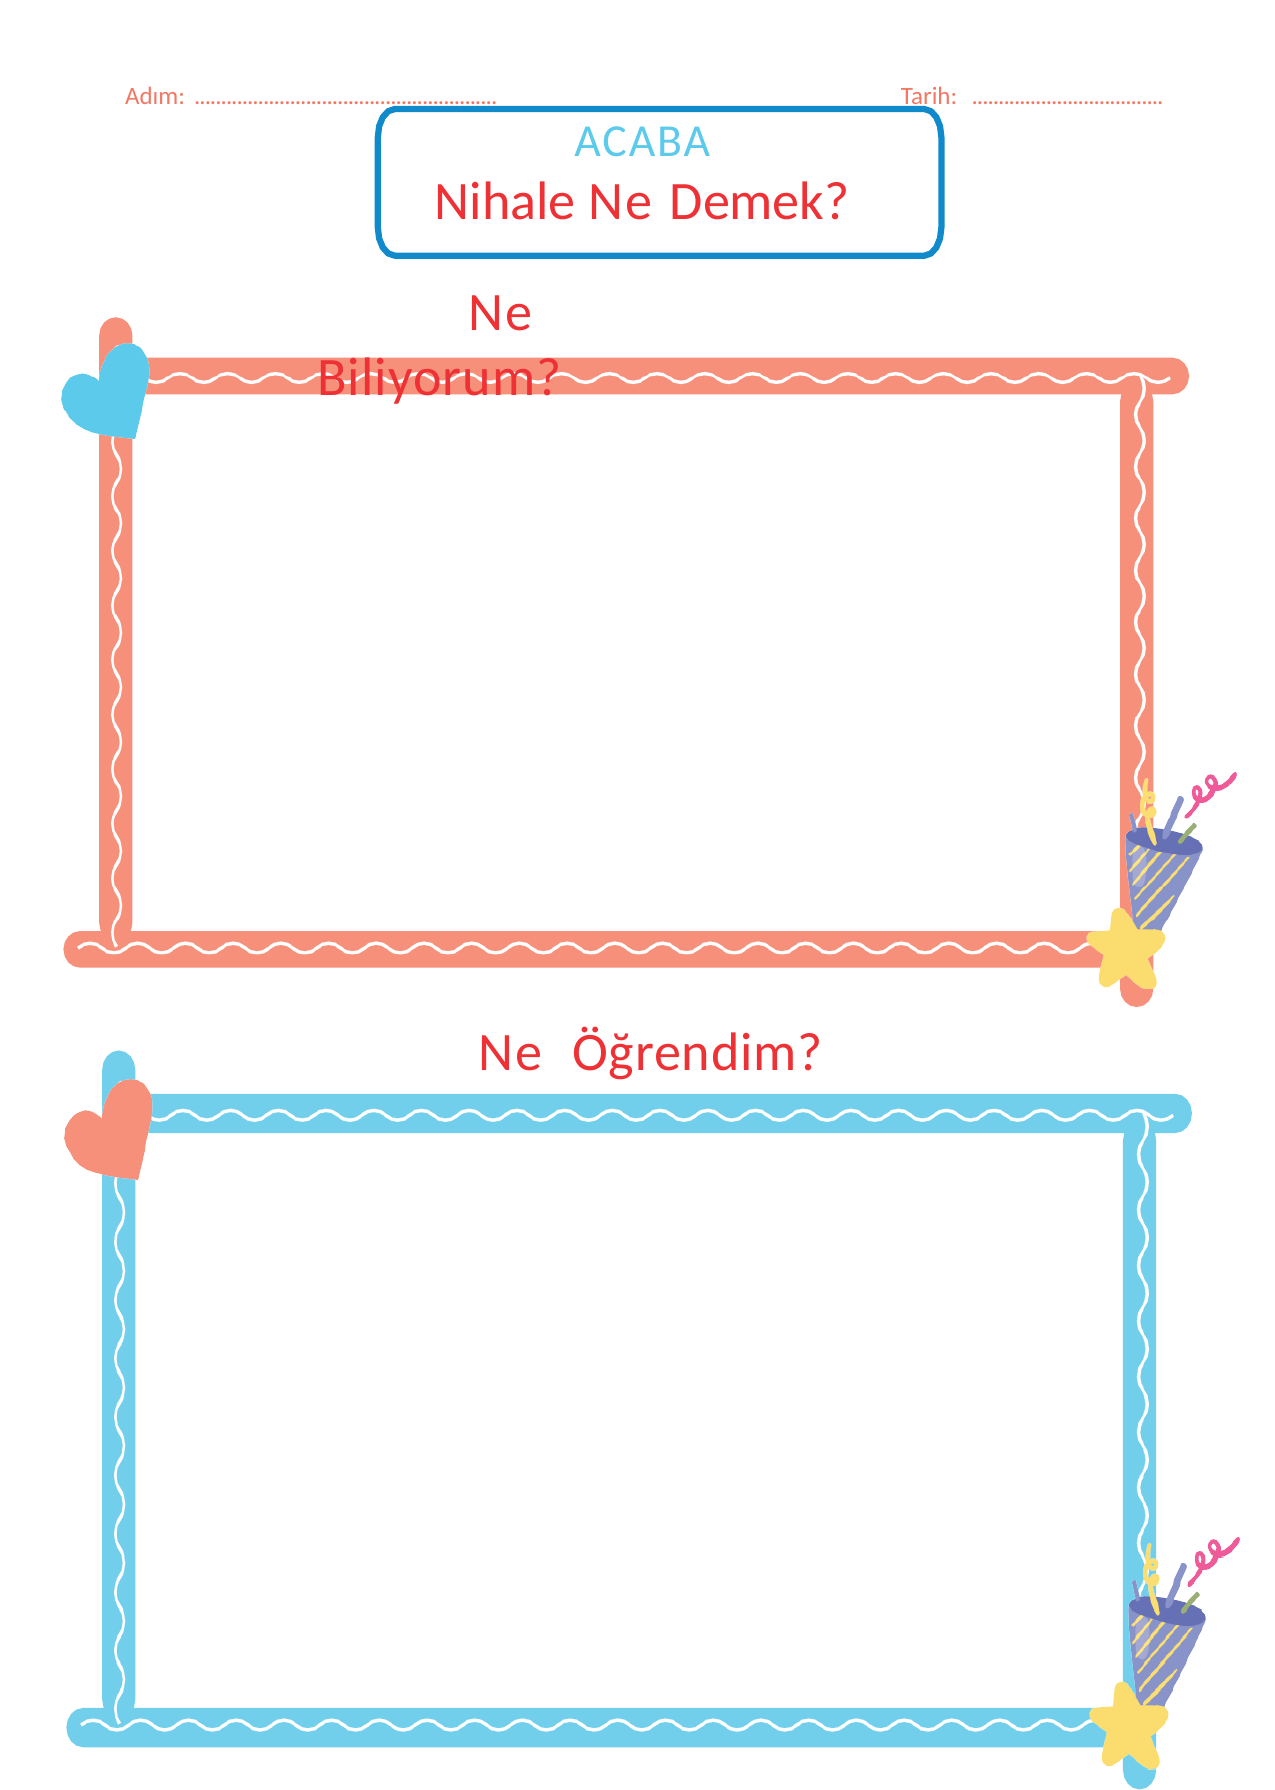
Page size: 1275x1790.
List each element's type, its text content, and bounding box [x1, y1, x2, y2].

text_box Can ıntıNe Biliyorum? [267, 273, 987, 315]
text_box [377, 109, 942, 256]
text_box Adım: ......................................................... [122, 77, 505, 110]
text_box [64, 1050, 1240, 1790]
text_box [61, 316, 1237, 1008]
text_box Ne Öğrendim? [476, 1016, 828, 1048]
text_box ACABA Nihale Ne Demek? [277, 108, 998, 231]
text_box Tarih: .................................... [898, 77, 1171, 110]
